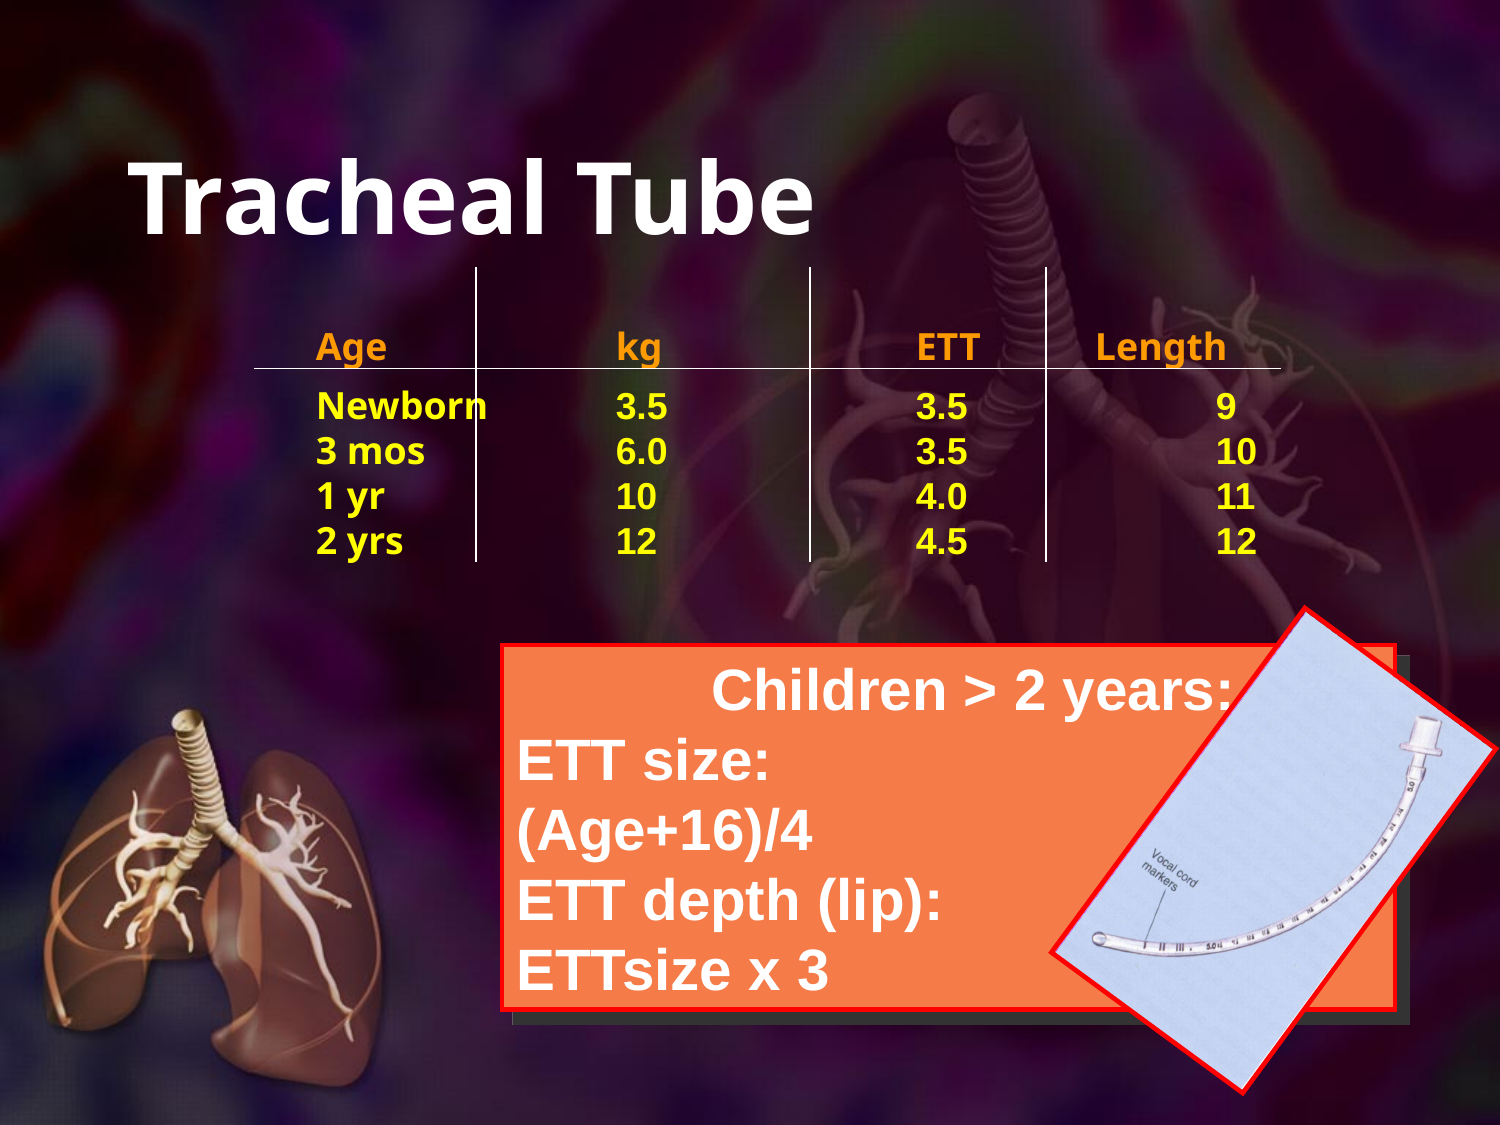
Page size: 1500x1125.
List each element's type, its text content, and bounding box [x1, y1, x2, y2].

title Tracheal Tube [110, 74, 1387, 263]
table_header [1047, 267, 1281, 368]
table_cell [254, 369, 475, 562]
table_header [811, 267, 1045, 368]
table_cell [1047, 369, 1281, 562]
table_header [254, 267, 475, 368]
table_cell [811, 369, 1045, 562]
text_box Age kg ETT Length Newborn 3.5 3.5 9 3 mos 6.0 3.5 10 1 yr 10 4.0 11 2 yrs 12 4.5 12 [301, 302, 1379, 569]
text_box Children > 2 years: ETT size: (Age+16)/4 ETT depth (lip): ETTsize x 3 [501, 645, 1151, 1010]
table_cell [477, 369, 809, 562]
picture [0, 0, 1500, 1125]
table_header [477, 267, 809, 368]
